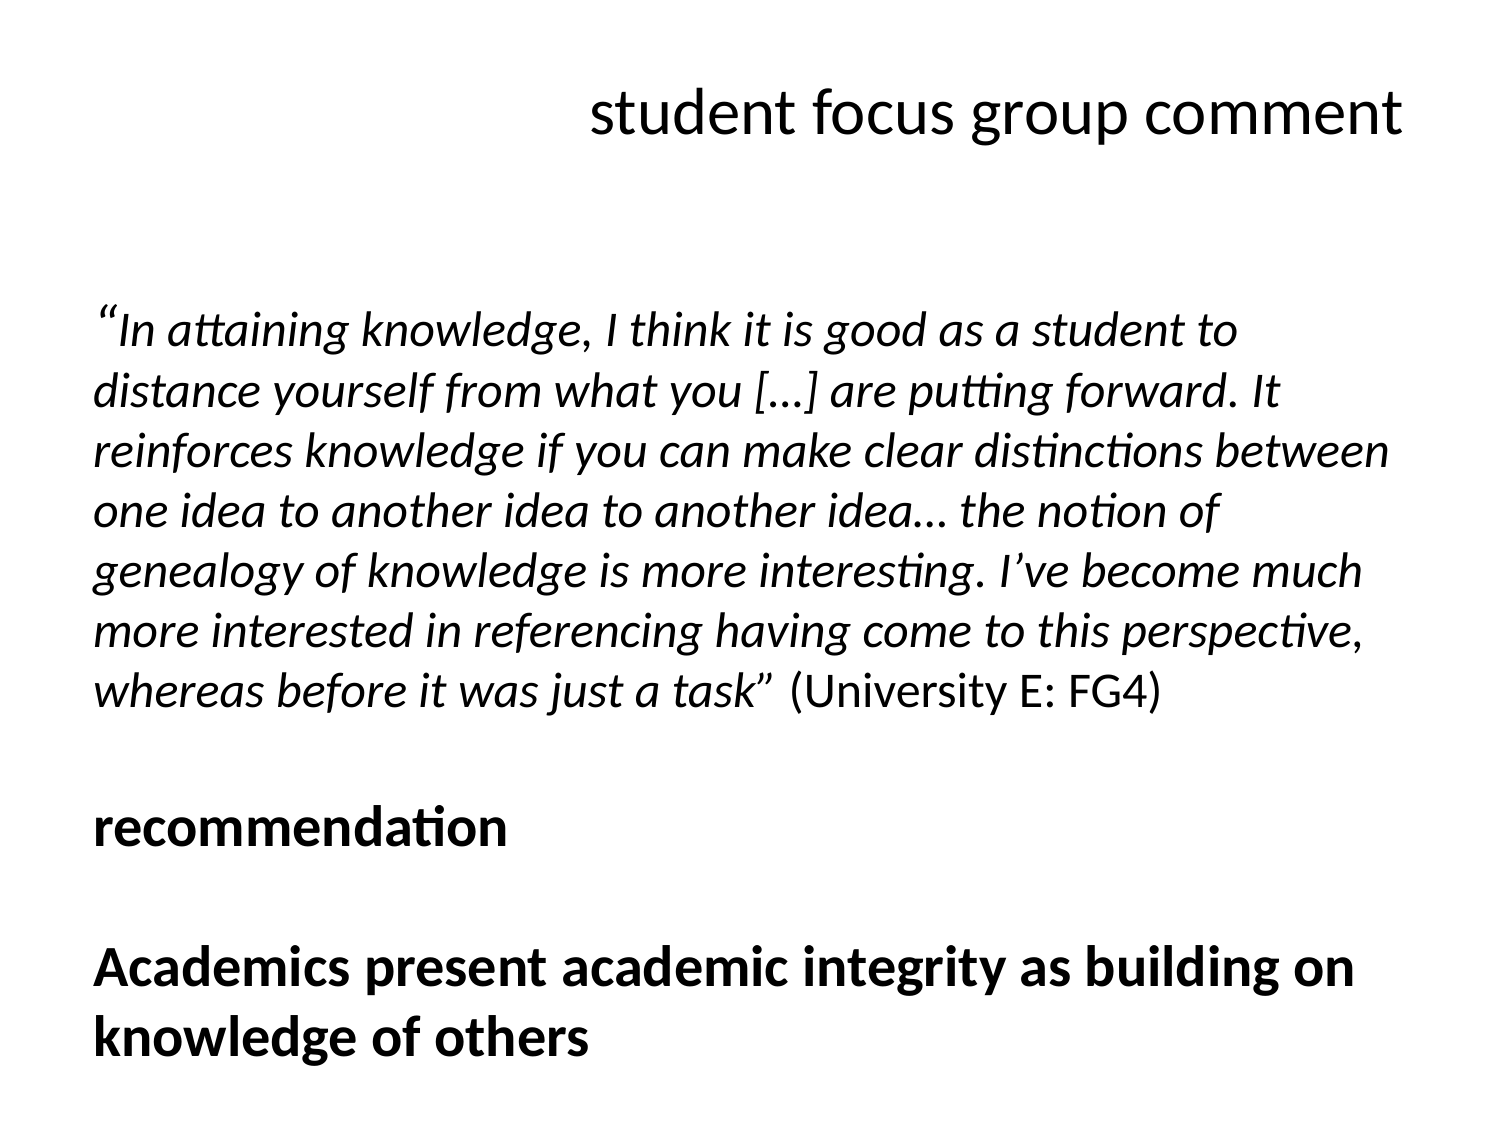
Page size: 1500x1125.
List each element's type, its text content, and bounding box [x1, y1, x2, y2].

text_box student focus group comment “In attaining knowledge, I think it is good as a student to distance yourself from what you […] are putting forward. It reinforces knowledge if you can make clear distinctions between one idea to another idea to another idea… the notion of genealogy of knowledge is more interesting. I’ve become much more interested in referencing having come to this perspective, whereas before it was just a task” (University E: FG4) recommendation Academics present academic integrity as building on knowledge of others [78, 60, 1419, 1125]
